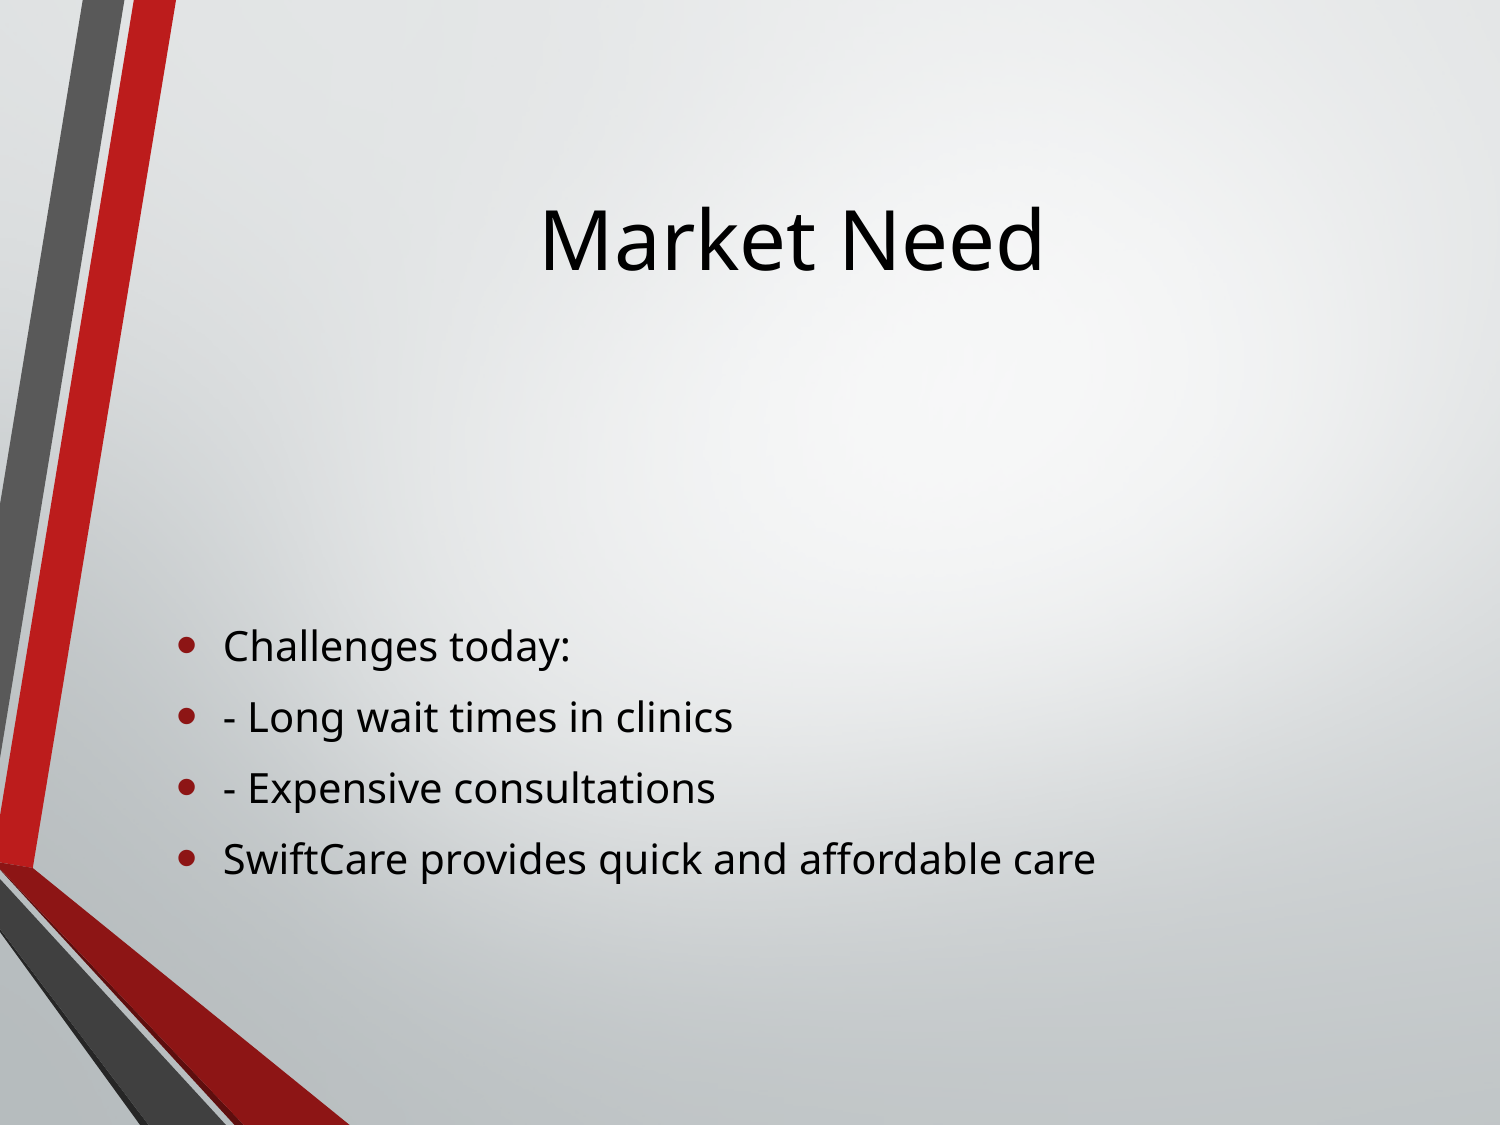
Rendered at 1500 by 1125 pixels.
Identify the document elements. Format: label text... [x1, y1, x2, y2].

title Market Need [161, 75, 1425, 400]
list Challenges today: - Long wait times in clinics - Expensive consultations SwiftCare provides quick and affordable care [161, 437, 1425, 985]
